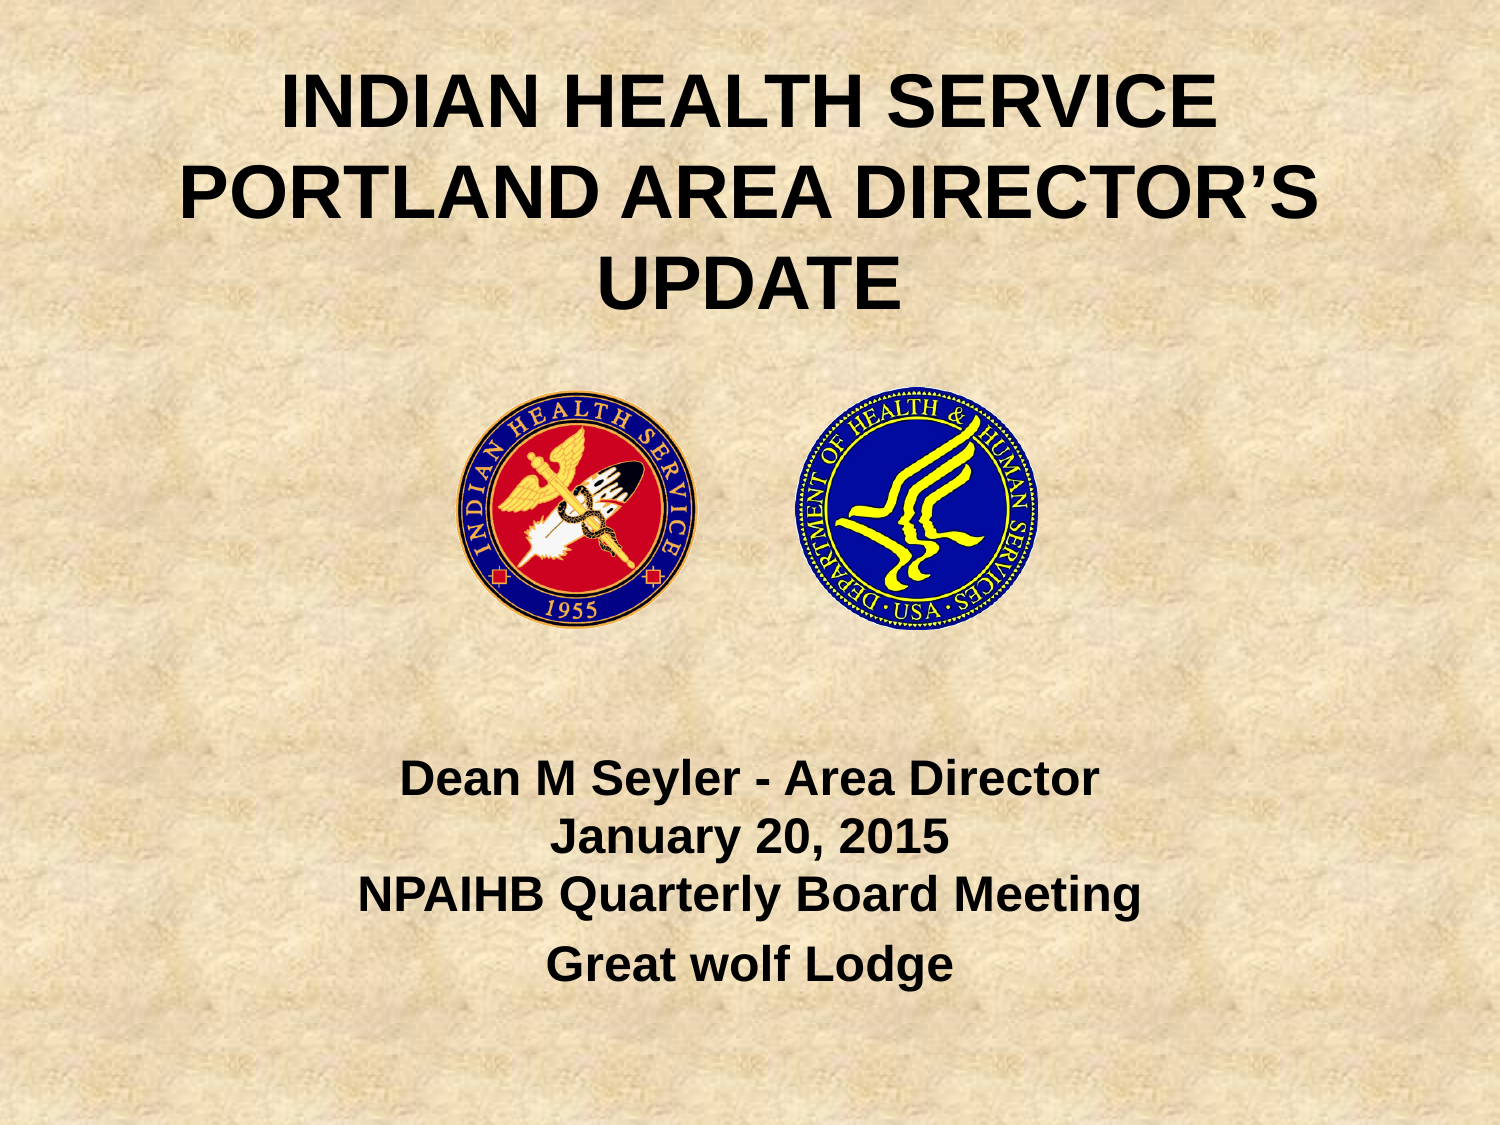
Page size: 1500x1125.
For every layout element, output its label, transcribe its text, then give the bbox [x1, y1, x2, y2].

picture [0, 1, 1500, 1125]
subtitle Dean M Seyler - Area Director January 20, 2015 NPAIHB Quarterly Board Meeting Great wolf Lodge [112, 750, 1388, 1063]
title Indian Health Service Portland Area Director’s Update [75, 50, 1425, 325]
